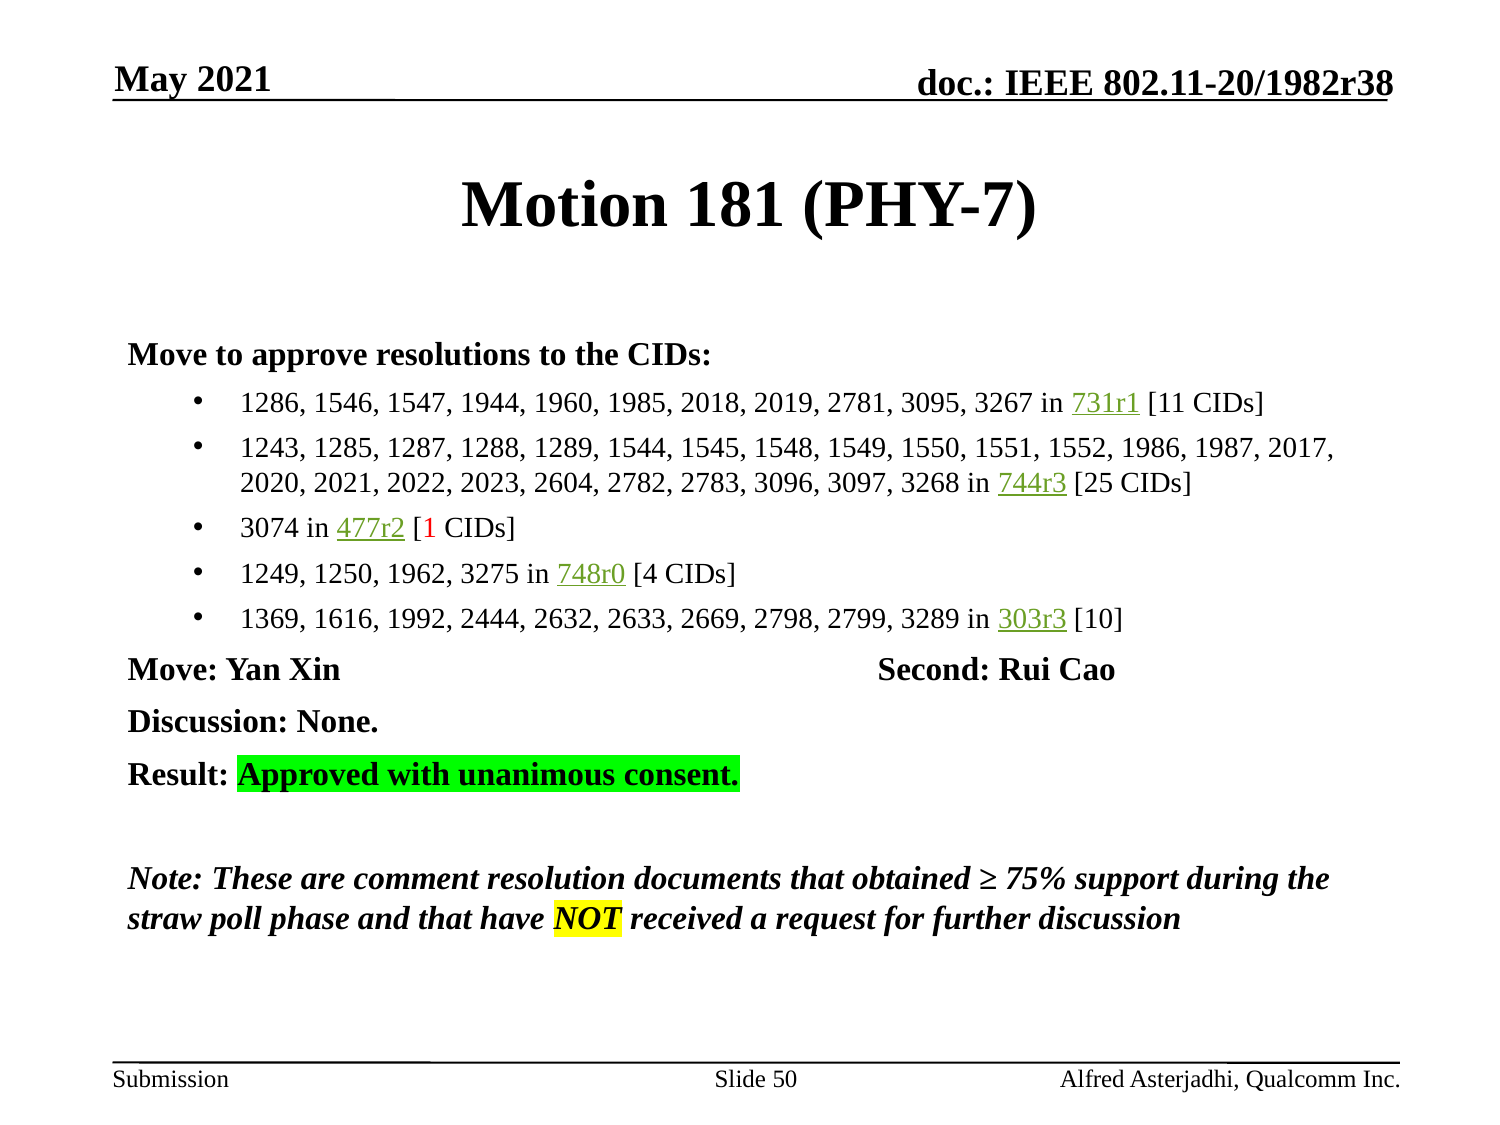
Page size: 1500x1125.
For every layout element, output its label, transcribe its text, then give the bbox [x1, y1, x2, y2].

title Motion 181 (PHY-7) [112, 112, 1388, 288]
footer Alfred Asterjadhi, Qualcomm Inc. [878, 1061, 1402, 1093]
list Move to approve resolutions to the CIDs: 1286, 1546, 1547, 1944, 1960, 1985, 2018, 2019, 2781, 3095, 3267 in 731r1 [11 CIDs] 1243, 1285, 1287, 1288, 1289, 1544, 1545, 1548, 1549, 1550, 1551, 1552, 1986, 1987, 2017, 2020, 2021, 2022, 2023, 2604, 2782, 2783, 3096, 3097, 3268 in 744r3 [25 CIDs] 3074 in 477r2 [1 CIDs] 1249, 1250, 1962, 3275 in 748r0 [4 CIDs] 1369, 1616, 1992, 2444, 2632, 2633, 2669, 2798, 2799, 3289 in 303r3 [10] Move: Yan Xin Second: Rui Cao Discussion: None. Result: Approved with unanimous consent. Note: These are comment resolution documents that obtained ≥ 75% support during the straw poll phase and that have NOT received a request for further discussion [112, 324, 1388, 1063]
slide_number Slide 50 [712, 1061, 800, 1123]
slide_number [114, 54, 423, 100]
